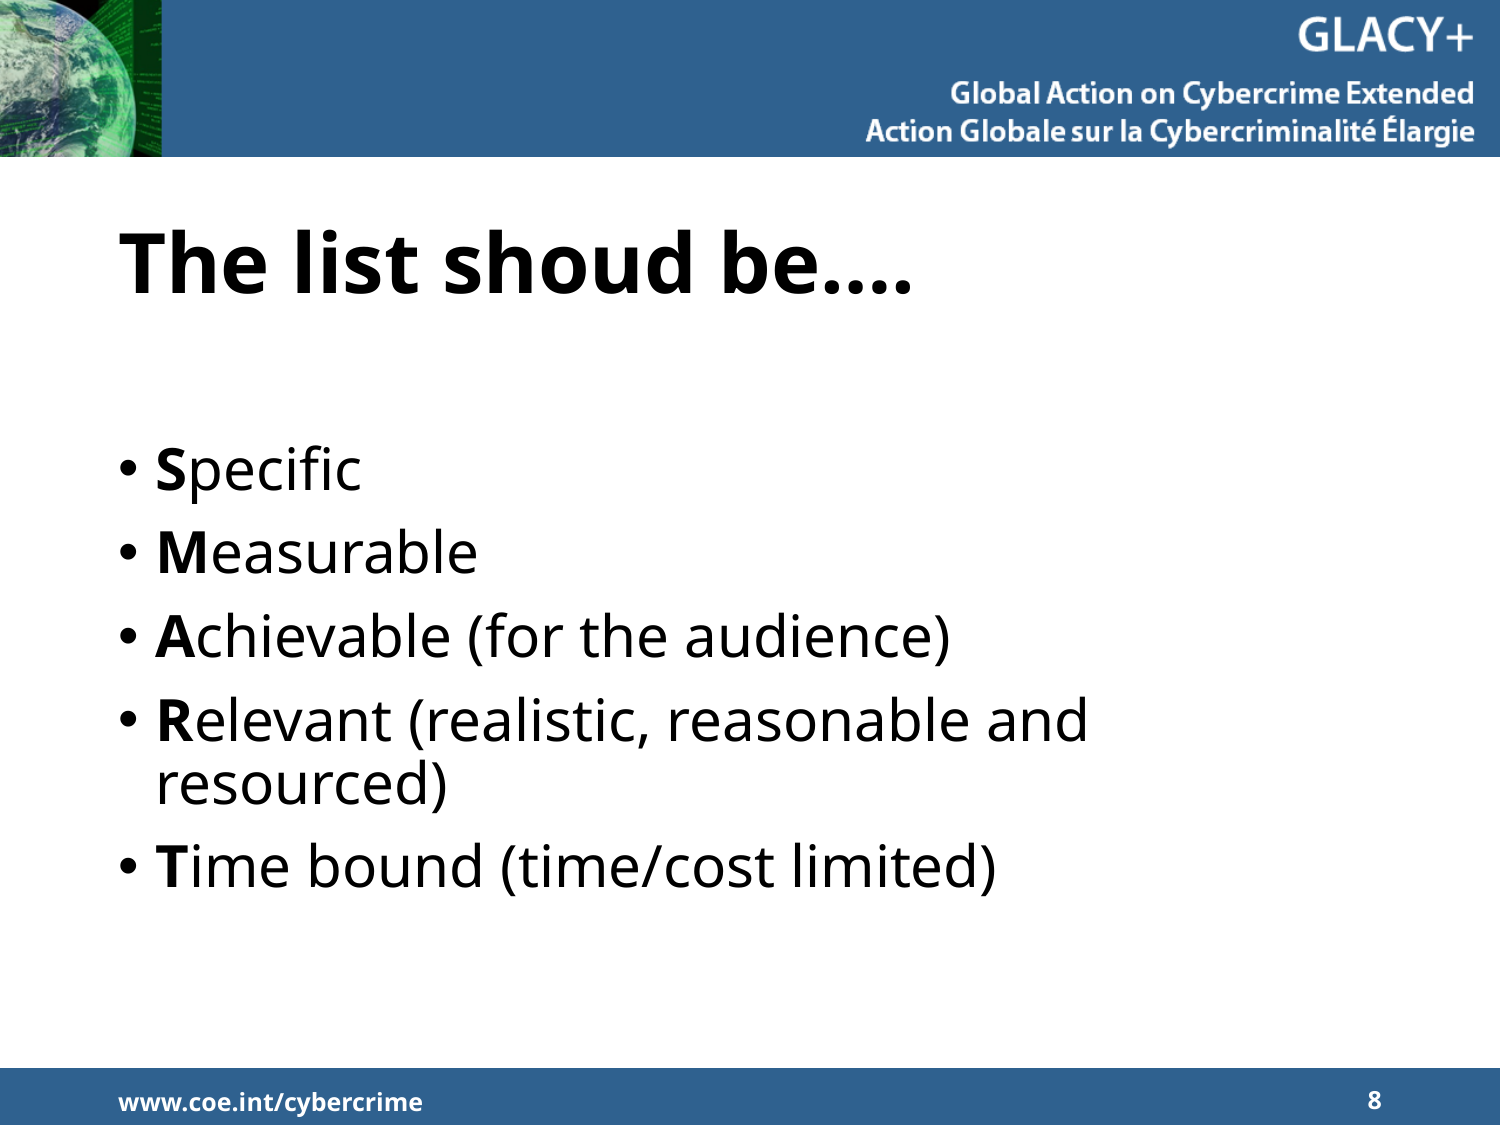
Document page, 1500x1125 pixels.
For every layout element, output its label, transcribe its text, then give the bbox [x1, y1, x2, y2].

slide_number 8 [1059, 1071, 1397, 1125]
picture [0, 0, 1500, 157]
title The list shoud be…. [103, 171, 1397, 363]
list Specific Measurable Achievable (for the audience) Relevant (realistic, reasonable and resourced) Time bound (time/cost limited) [103, 432, 1397, 1086]
slide_number www.coe.int/cybercrime [103, 1071, 491, 1125]
